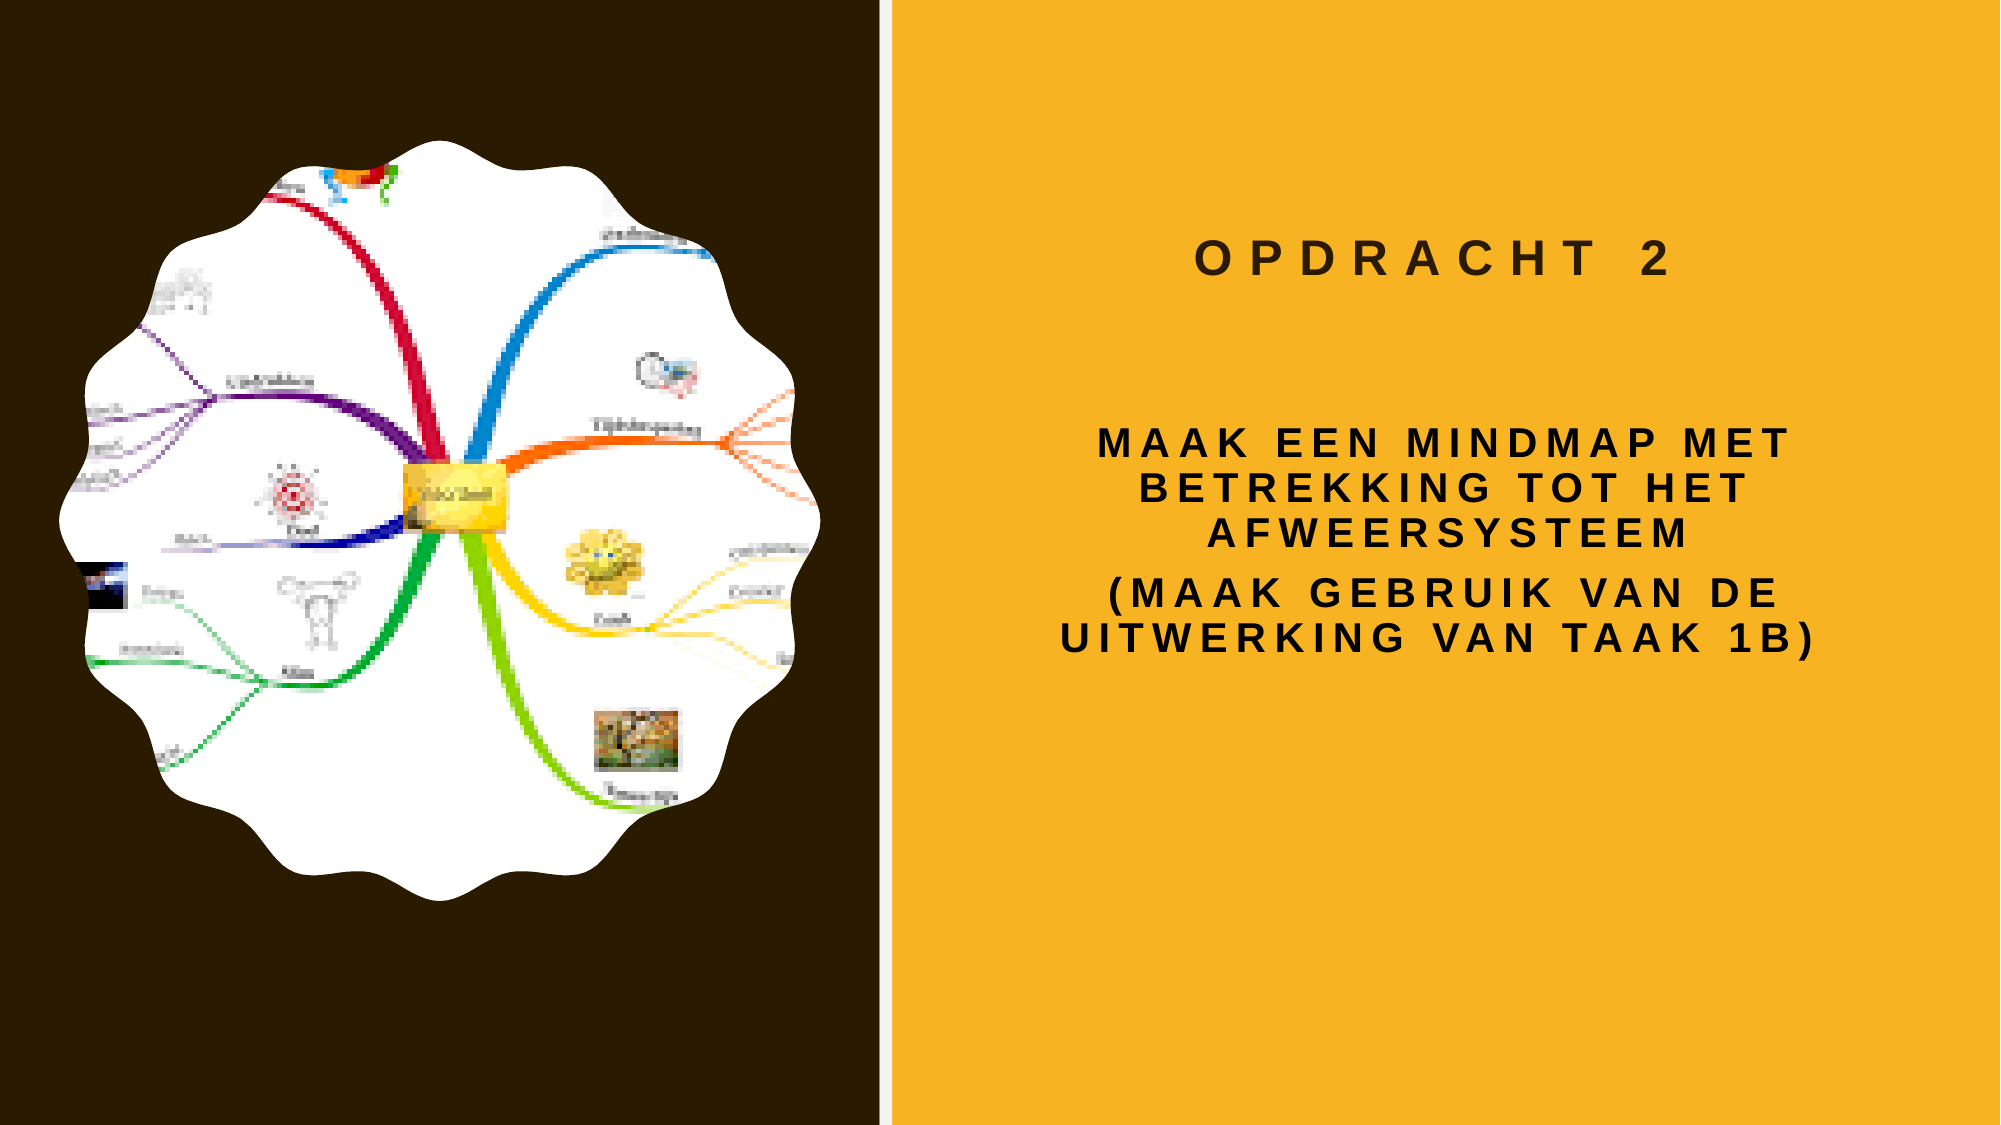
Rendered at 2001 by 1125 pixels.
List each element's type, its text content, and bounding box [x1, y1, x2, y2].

text_box [0, 0, 879, 1125]
picture [34, 124, 854, 931]
text_box [879, 0, 893, 1125]
list Maak een mindmap met betrekking tot het afweersysteem (maak gebruik van de uitwerking van Taak 1B) [951, 414, 1942, 1045]
title Opdracht 2 [951, 180, 1942, 338]
text_box [893, 0, 2000, 1125]
